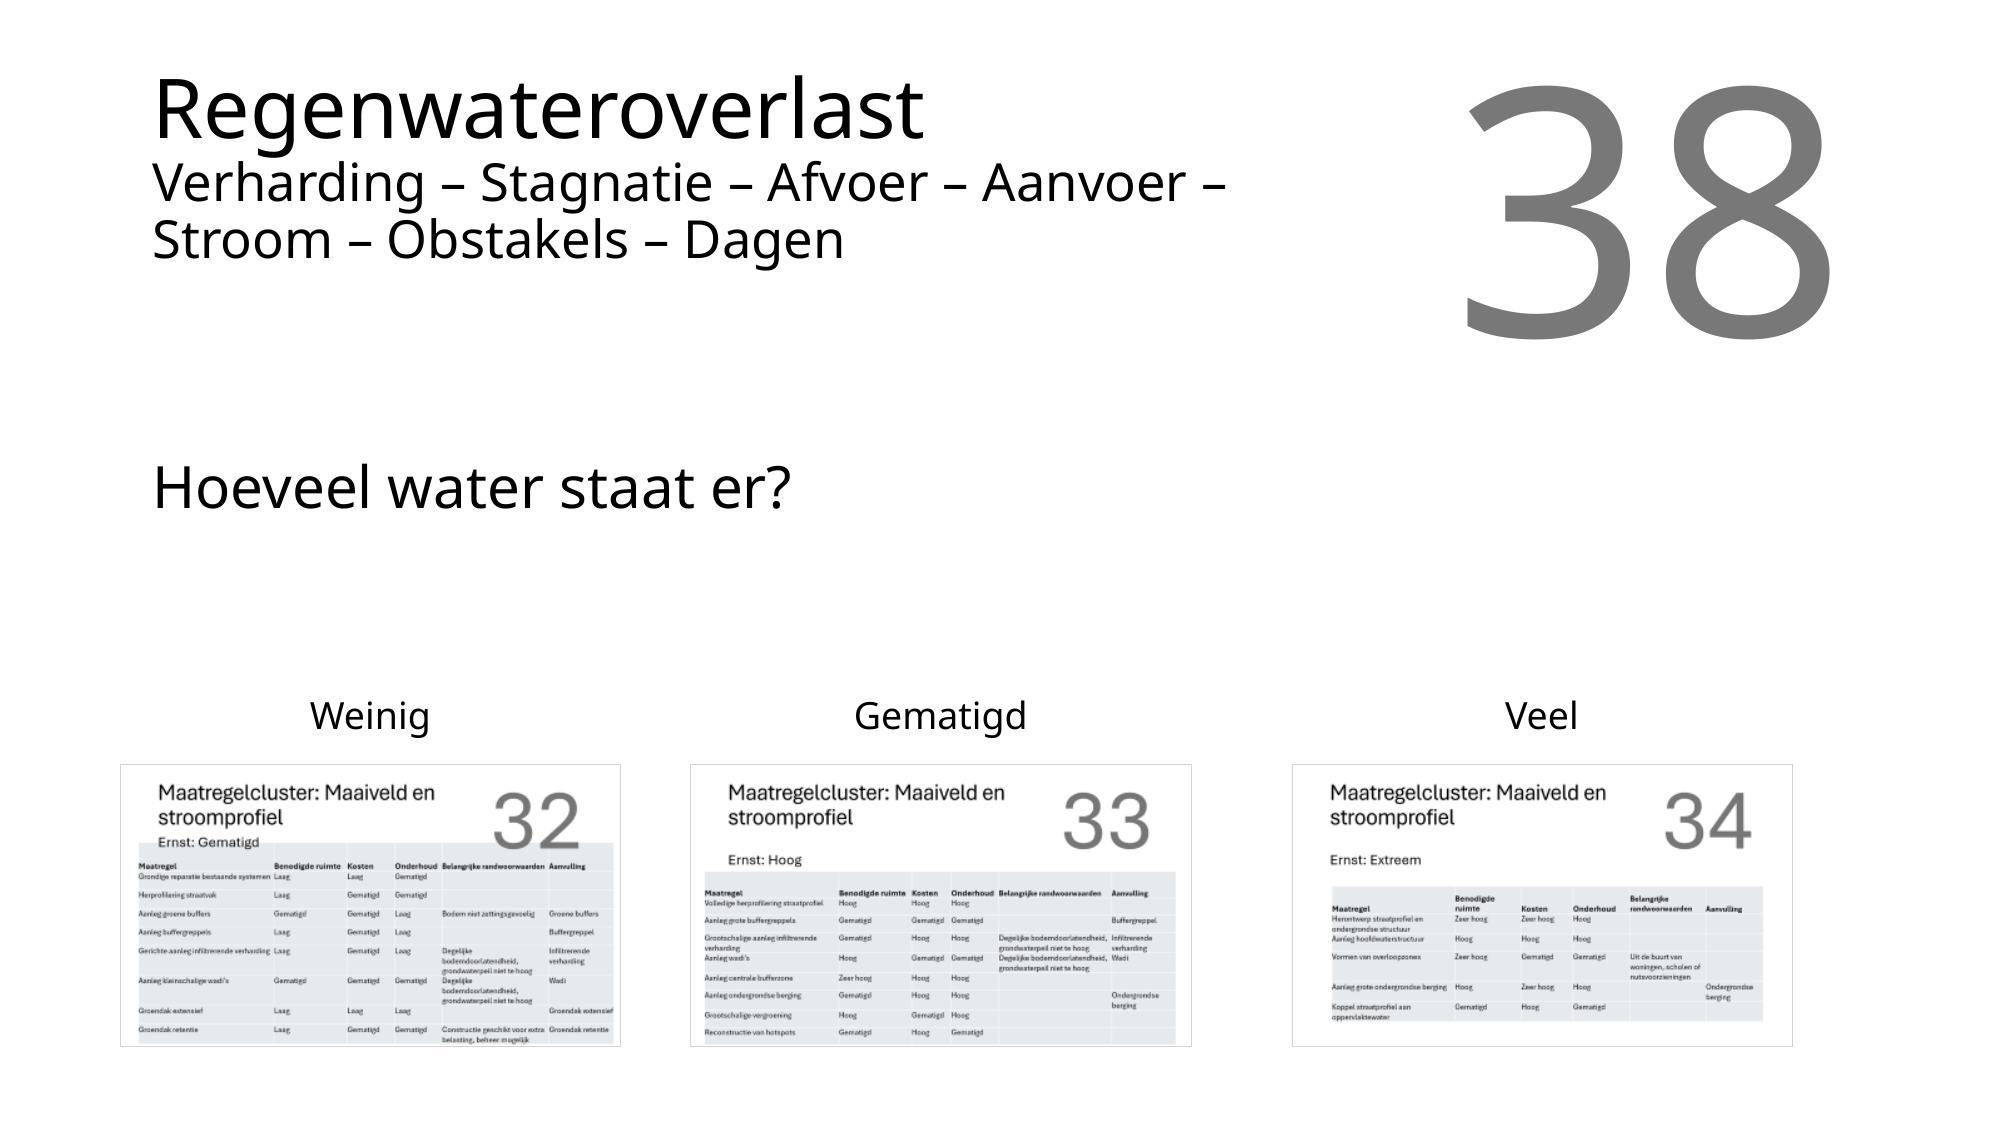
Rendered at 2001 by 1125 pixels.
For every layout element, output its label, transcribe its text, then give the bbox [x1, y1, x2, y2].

list Hoeveel water staat er? [137, 450, 1863, 592]
picture [691, 765, 1191, 1046]
slide_number 38 [1396, 59, 1863, 393]
picture [121, 765, 620, 1046]
text_box Veel [1313, 684, 1771, 745]
text_box Weinig [153, 684, 588, 745]
title Regenwateroverlast Verharding – Stagnatie – Afvoer – Aanvoer – Stroom – Obstakels – Dagen [137, 59, 1360, 278]
picture [1293, 765, 1792, 1046]
text_box Gematigd [712, 684, 1170, 745]
